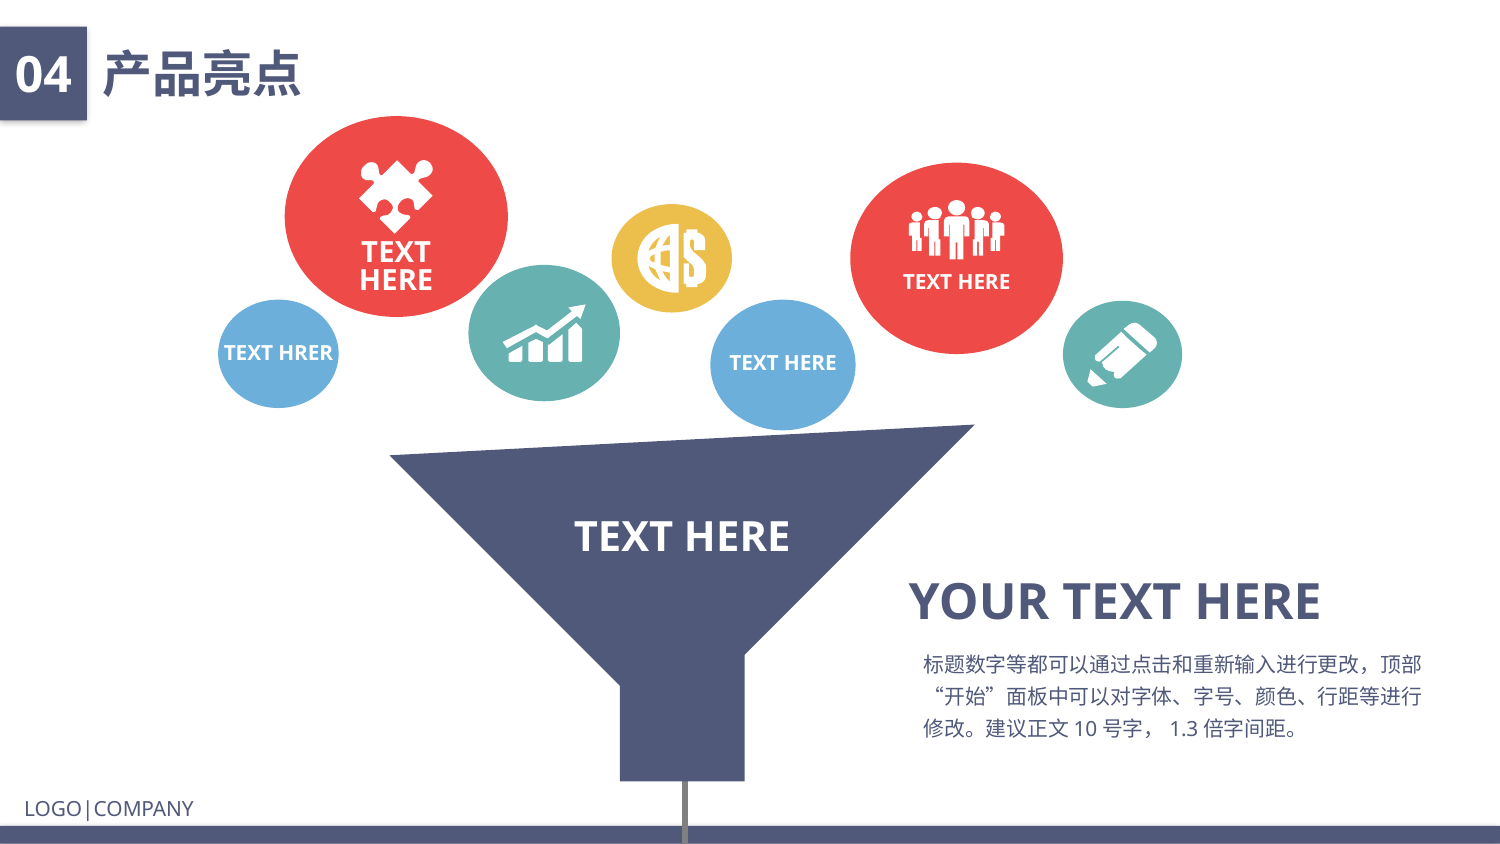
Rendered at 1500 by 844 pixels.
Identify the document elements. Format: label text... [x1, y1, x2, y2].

text_box [924, 206, 943, 256]
text_box 标题数字等都可以通过点击和重新输入进行更改，顶部“开始”面板中可以对字体、字号、颜色、行距等进行修改。建议正文10号字，1.3倍字间距。 [908, 636, 1450, 749]
text_box [547, 334, 563, 362]
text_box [0, 26, 320, 121]
text_box [508, 345, 523, 362]
text_box [359, 160, 433, 232]
text_box [1087, 369, 1107, 387]
text_box [690, 825, 1500, 844]
text_box [971, 206, 989, 256]
text_box [528, 338, 543, 362]
text_box [609, 201, 735, 315]
text_box TEXT HERE [558, 502, 806, 567]
text_box [710, 297, 855, 347]
text_box [466, 262, 623, 404]
text_box [502, 304, 586, 349]
text_box TEXT HERE [870, 265, 1043, 301]
text_box [218, 297, 338, 337]
text_box [1094, 331, 1147, 379]
text_box [908, 211, 923, 251]
text_box LOGO|COMPANY [9, 787, 209, 828]
text_box [219, 372, 338, 411]
text_box [336, 304, 456, 320]
text_box [0, 825, 680, 844]
text_box [989, 211, 1005, 251]
text_box [618, 569, 747, 784]
text_box [1060, 298, 1185, 411]
text_box [387, 422, 977, 687]
text_box TEXT HERE [696, 347, 870, 383]
text_box [683, 229, 707, 288]
text_box [637, 223, 679, 293]
text_box TEXT HRER [192, 337, 365, 372]
text_box [1123, 322, 1157, 353]
text_box [848, 160, 1066, 357]
text_box [943, 200, 970, 260]
text_box TEXT HERE [309, 232, 483, 304]
text_box [711, 383, 855, 432]
text_box [568, 322, 583, 362]
text_box [282, 114, 510, 283]
text_box YOUR TEXT HERE [893, 561, 1337, 637]
